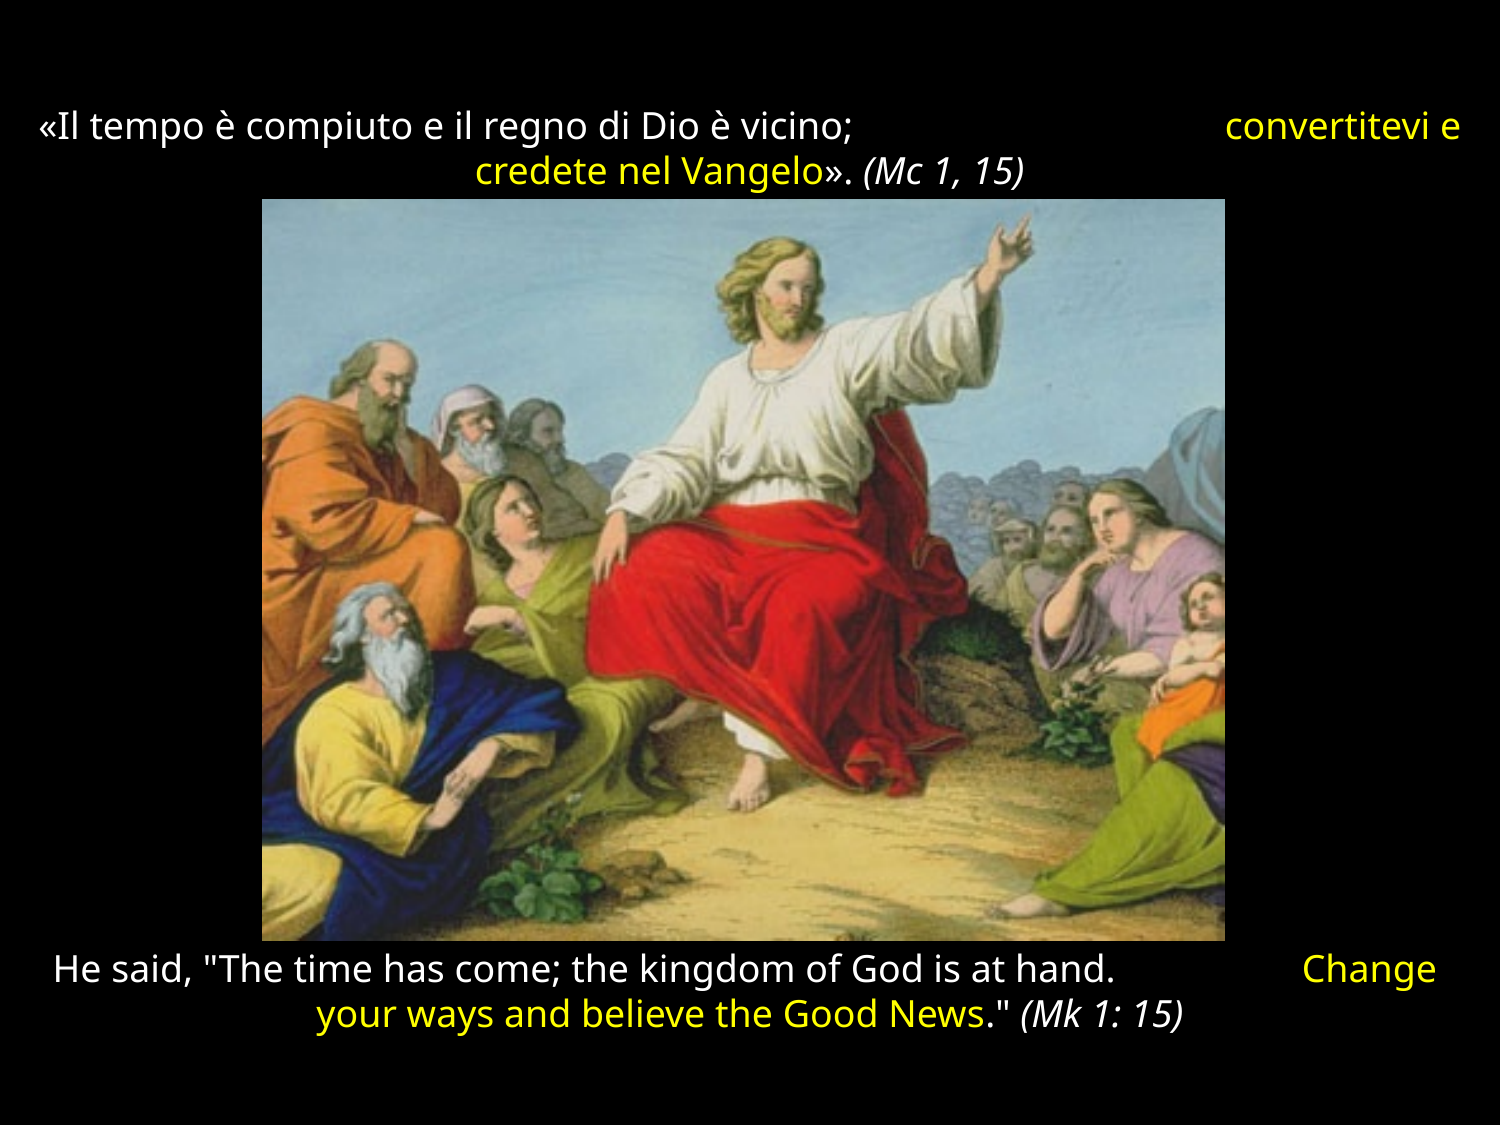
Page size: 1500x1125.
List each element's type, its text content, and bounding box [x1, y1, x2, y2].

text_box He said, "The time has come; the kingdom of God is at hand. Change your ways and believe the Good News." (Mk 1: 15) [0, 937, 1500, 1043]
picture [262, 199, 1225, 941]
title «Il tempo è compiuto e il regno di Dio è vicino; convertitevi e credete nel Vangelo». (Mc 1, 15) [0, 87, 1500, 207]
